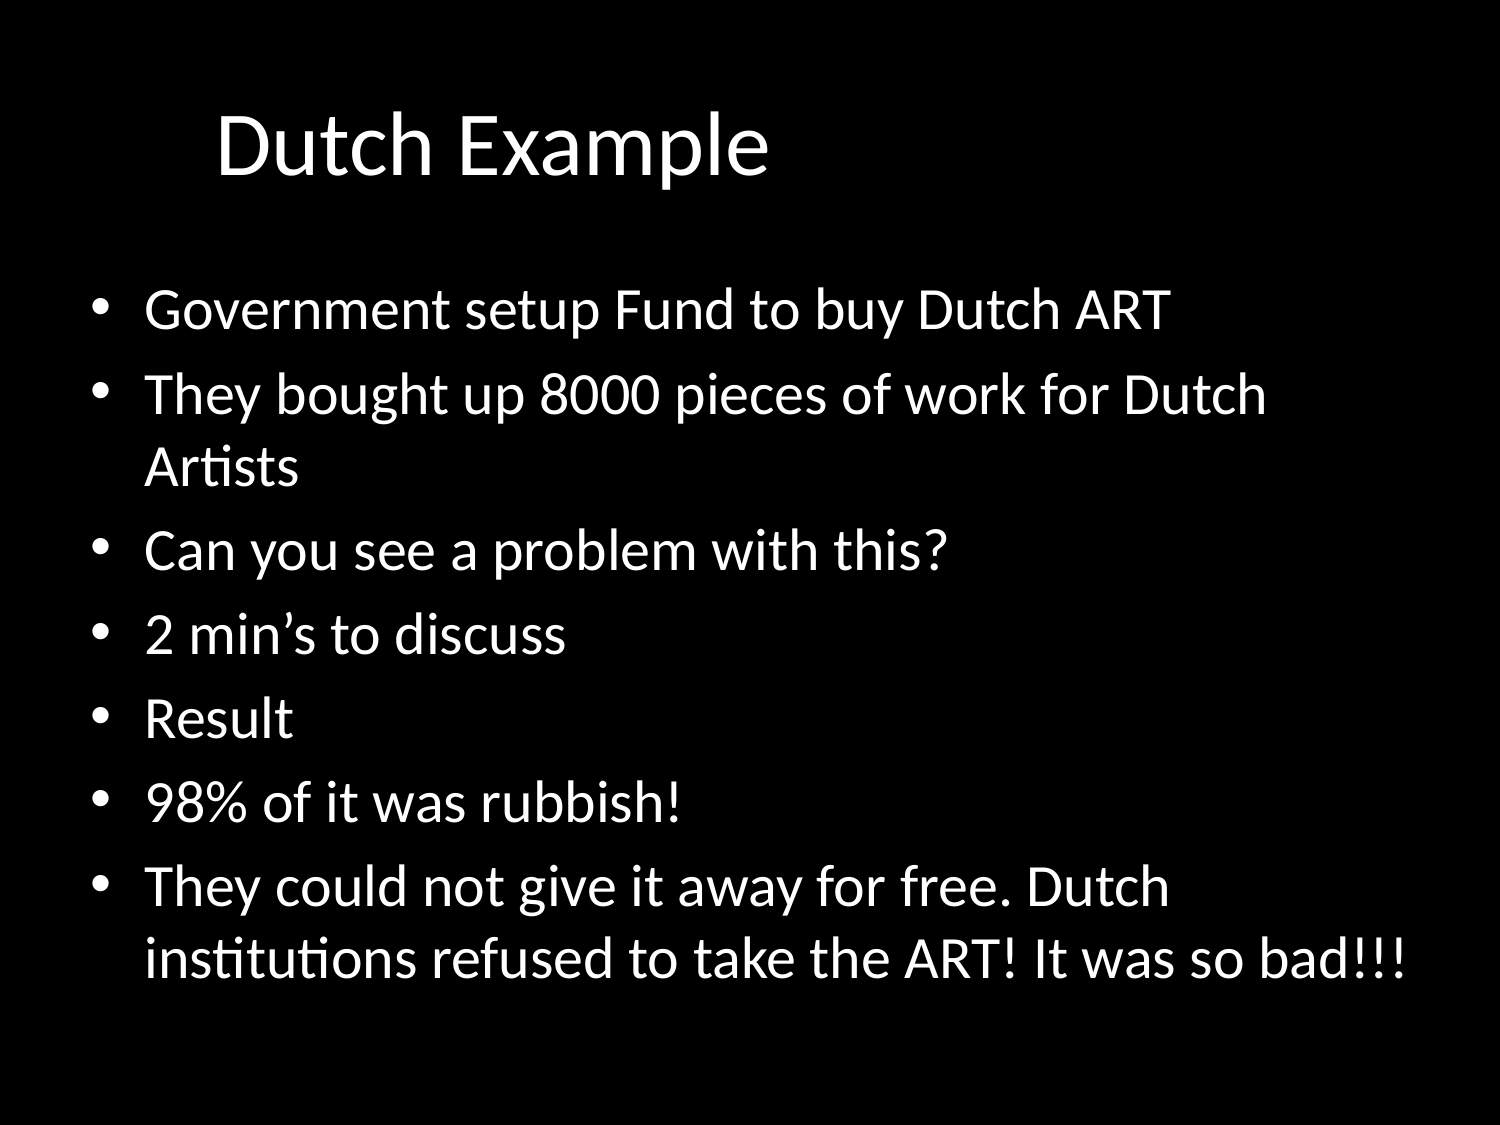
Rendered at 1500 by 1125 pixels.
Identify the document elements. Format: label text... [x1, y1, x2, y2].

title Dutch Example [75, 45, 913, 233]
list Government setup Fund to buy Dutch ART They bought up 8000 pieces of work for Dutch Artists Can you see a problem with this? 2 min’s to discuss Result 98% of it was rubbish! They could not give it away for free. Dutch institutions refused to take the ART! It was so bad!!! [75, 262, 1425, 1005]
